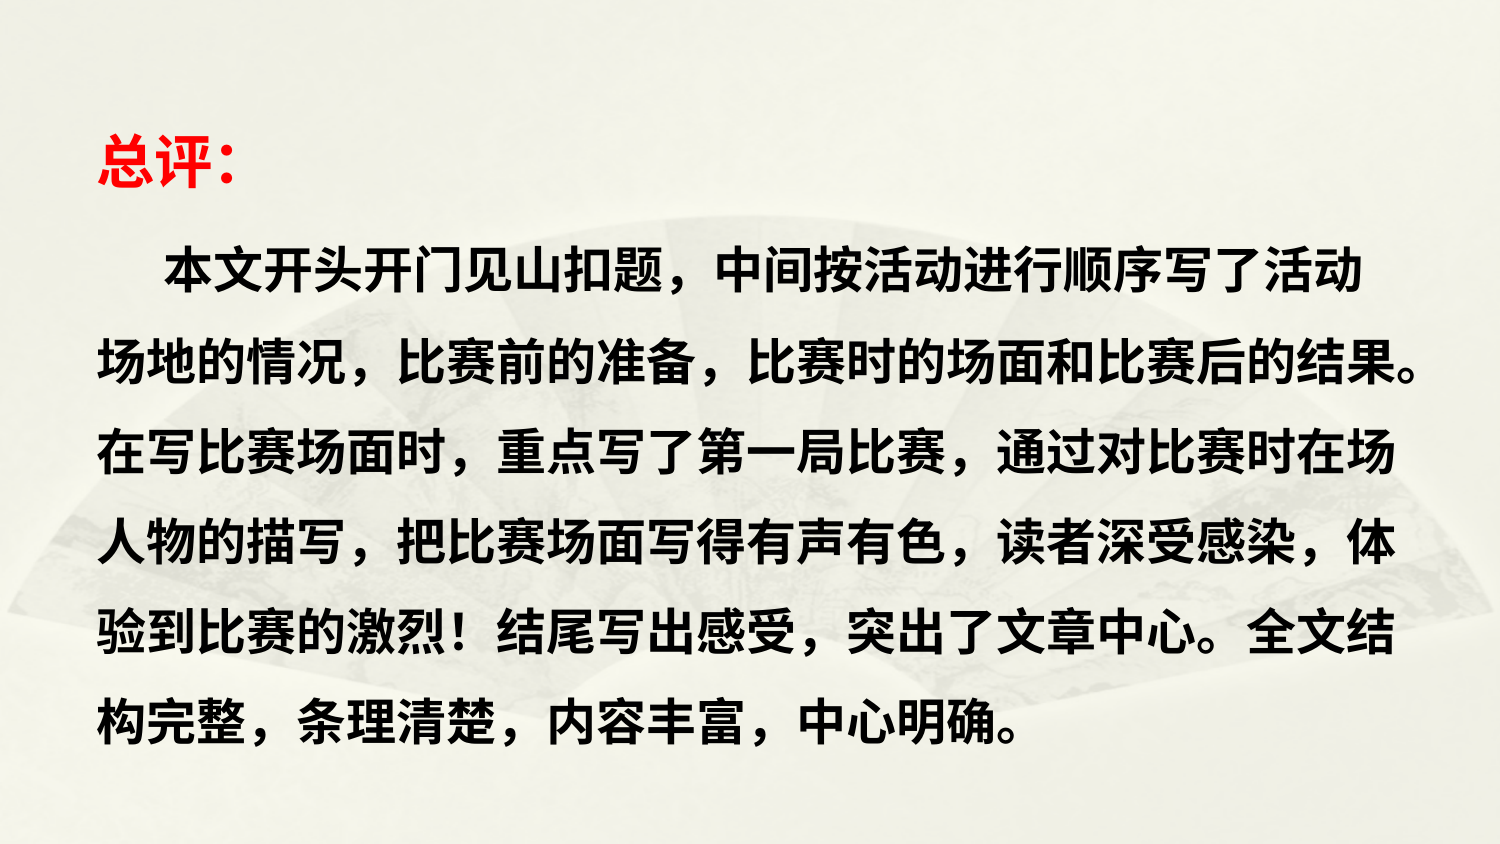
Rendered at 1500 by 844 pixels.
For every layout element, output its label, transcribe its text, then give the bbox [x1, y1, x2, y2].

text_box 总评： 本文开头开门见山扣题，中间按活动进行顺序写了活动场地的情况，比赛前的准备，比赛时的场面和比赛后的结果。在写比赛场面时，重点写了第一局比赛，通过对比赛时在场人物的描写，把比赛场面写得有声有色，读者深受感染，体验到比赛的激烈！结尾写出感受，突出了文章中心。全文结构完整，条理清楚，内容丰富，中心明确。 [81, 82, 1417, 758]
